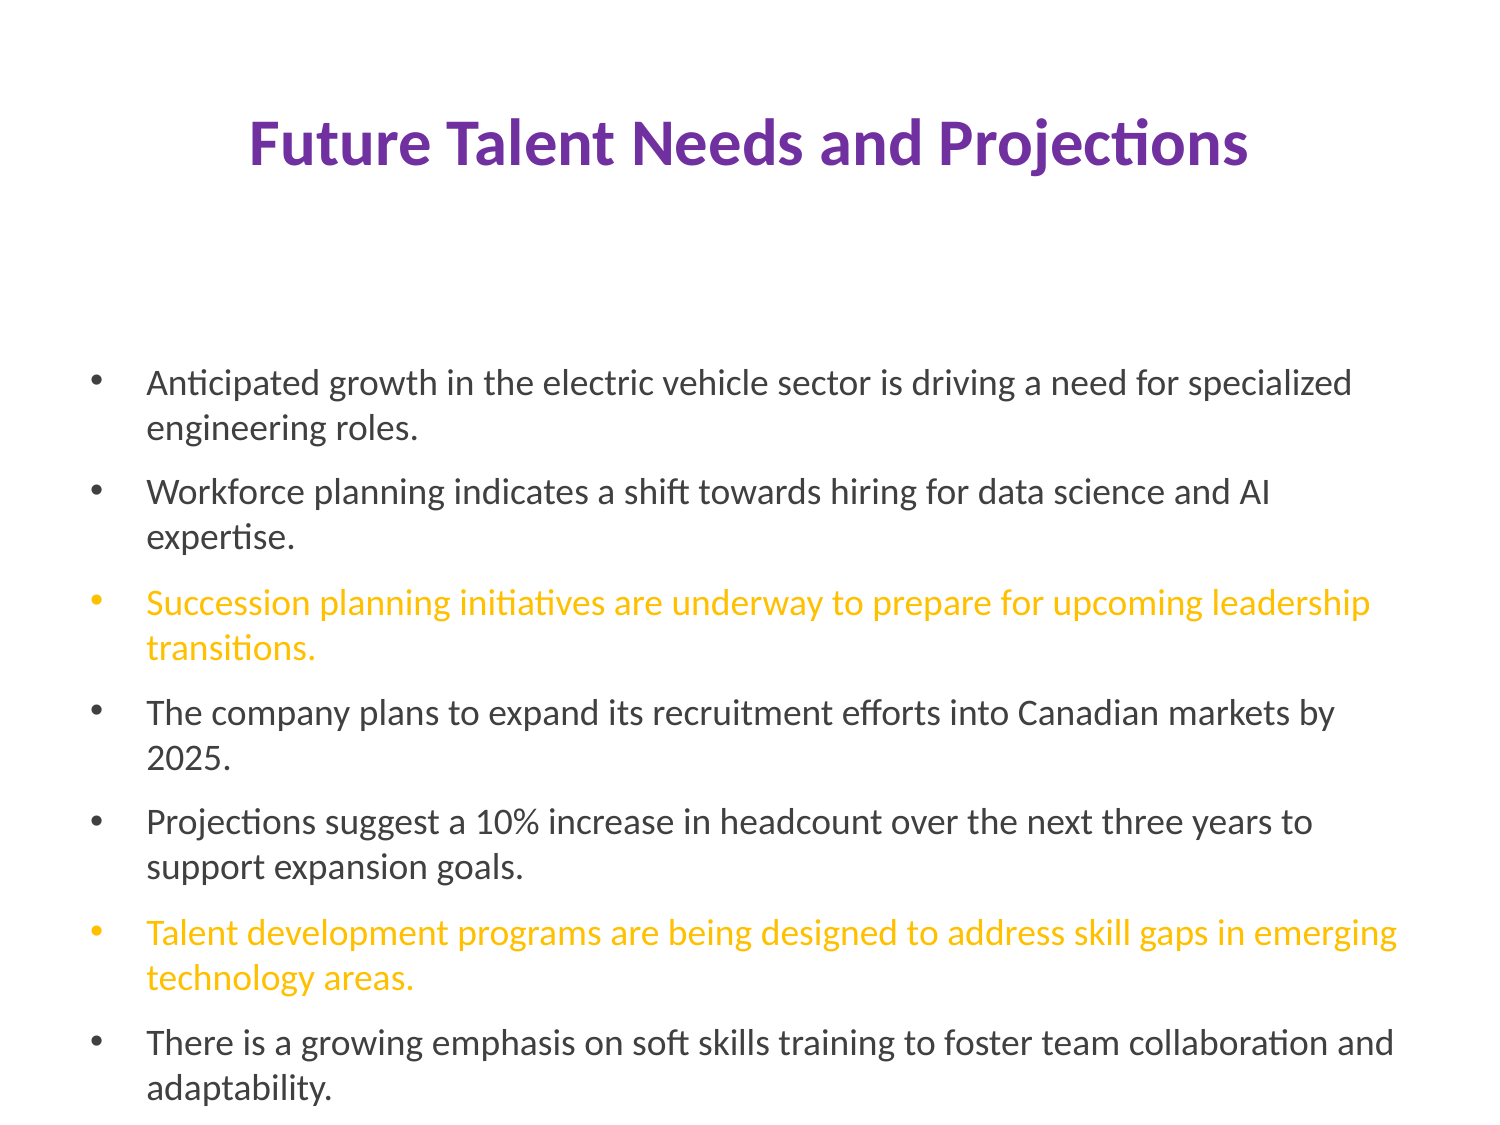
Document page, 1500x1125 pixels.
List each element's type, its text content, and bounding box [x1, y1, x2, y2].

title Future Talent Needs and Projections [75, 45, 1425, 233]
list Anticipated growth in the electric vehicle sector is driving a need for specialized engineering roles. Workforce planning indicates a shift towards hiring for data science and AI expertise. Succession planning initiatives are underway to prepare for upcoming leadership transitions. The company plans to expand its recruitment efforts into Canadian markets by 2025. Projections suggest a 10% increase in headcount over the next three years to support expansion goals. Talent development programs are being designed to address skill gaps in emerging technology areas. There is a growing emphasis on soft skills training to foster team collaboration and adaptability. [75, 262, 1425, 1005]
